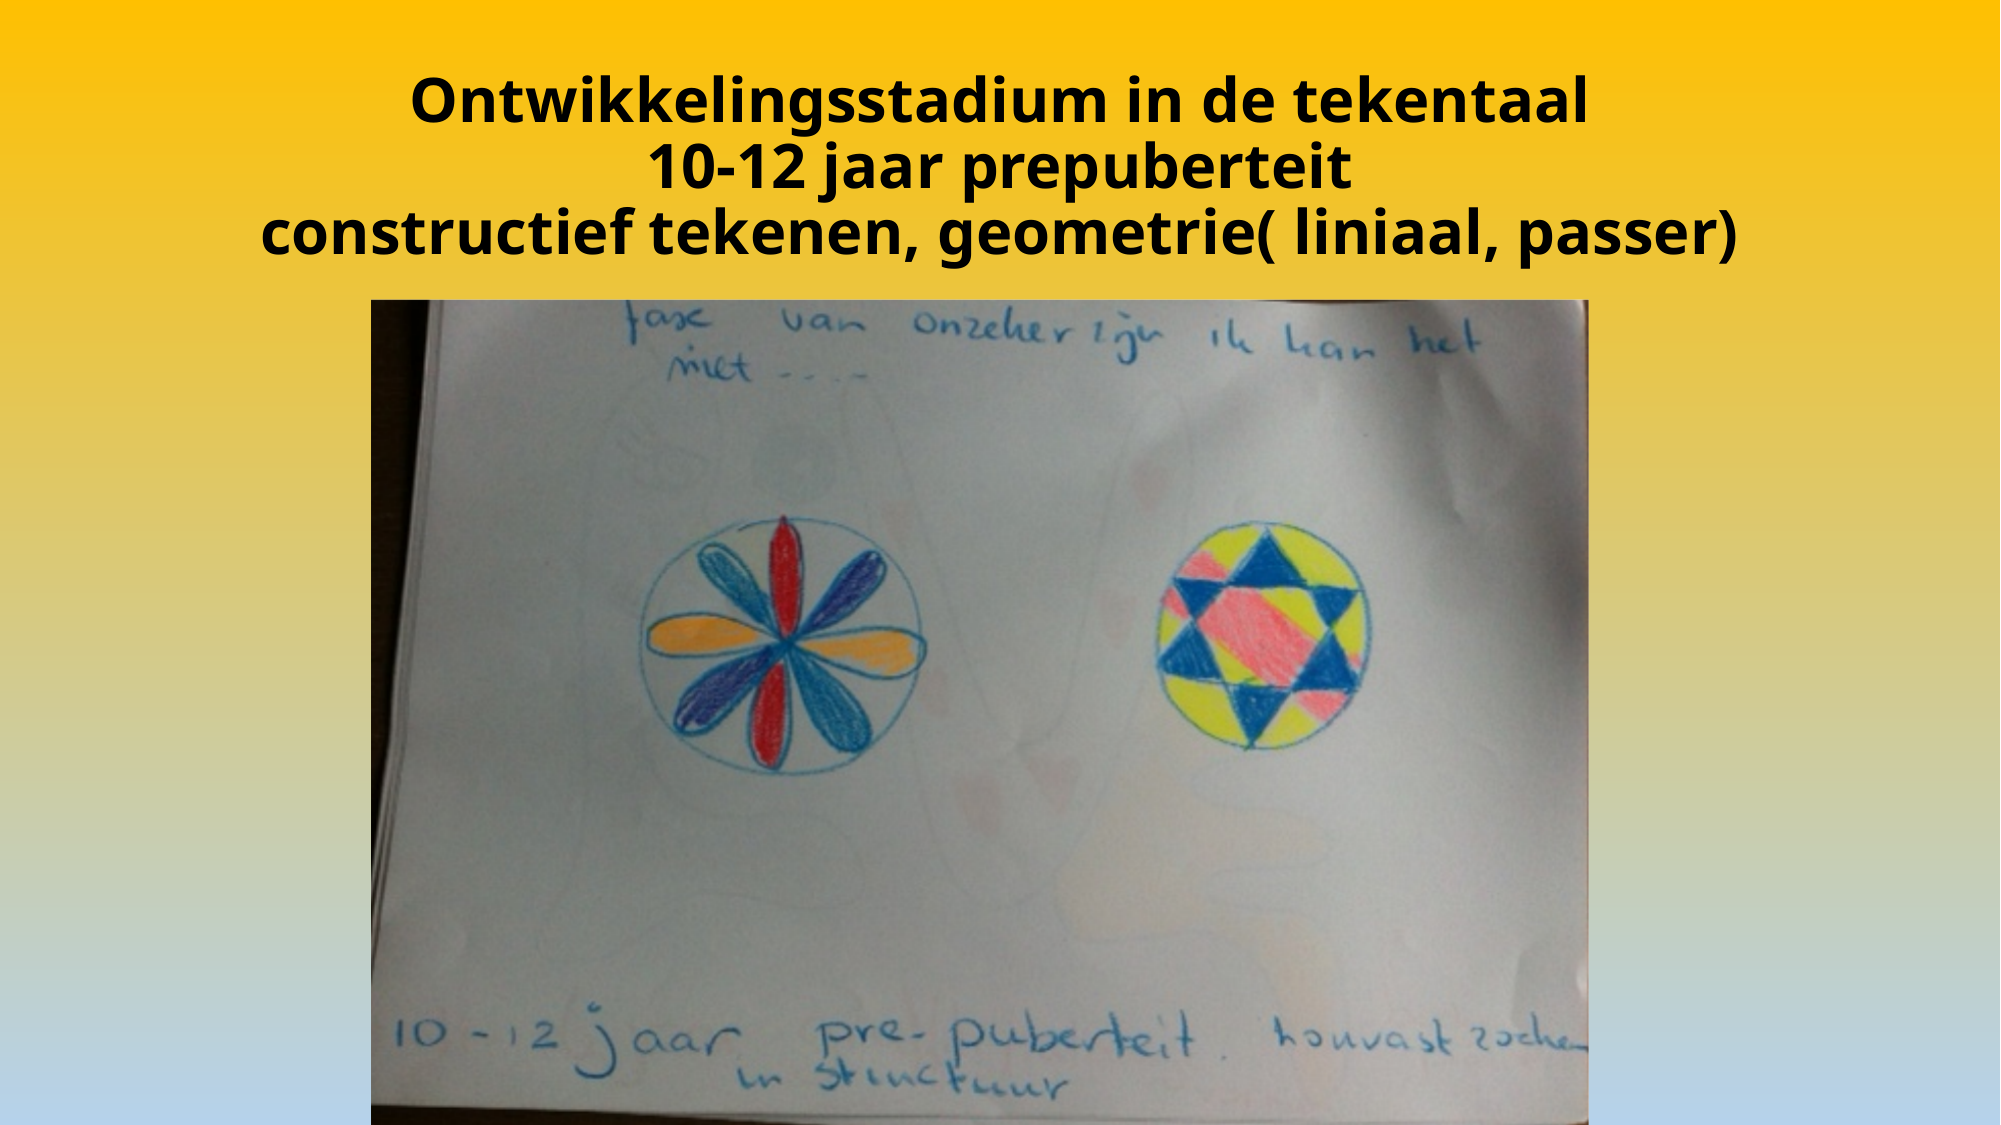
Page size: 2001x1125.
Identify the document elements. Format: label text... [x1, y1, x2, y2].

picture [370, 299, 1589, 1125]
title Ontwikkelingsstadium in de tekentaal 10-12 jaar prepuberteit constructief tekenen, geometrie( liniaal, passer) [137, 59, 1863, 278]
